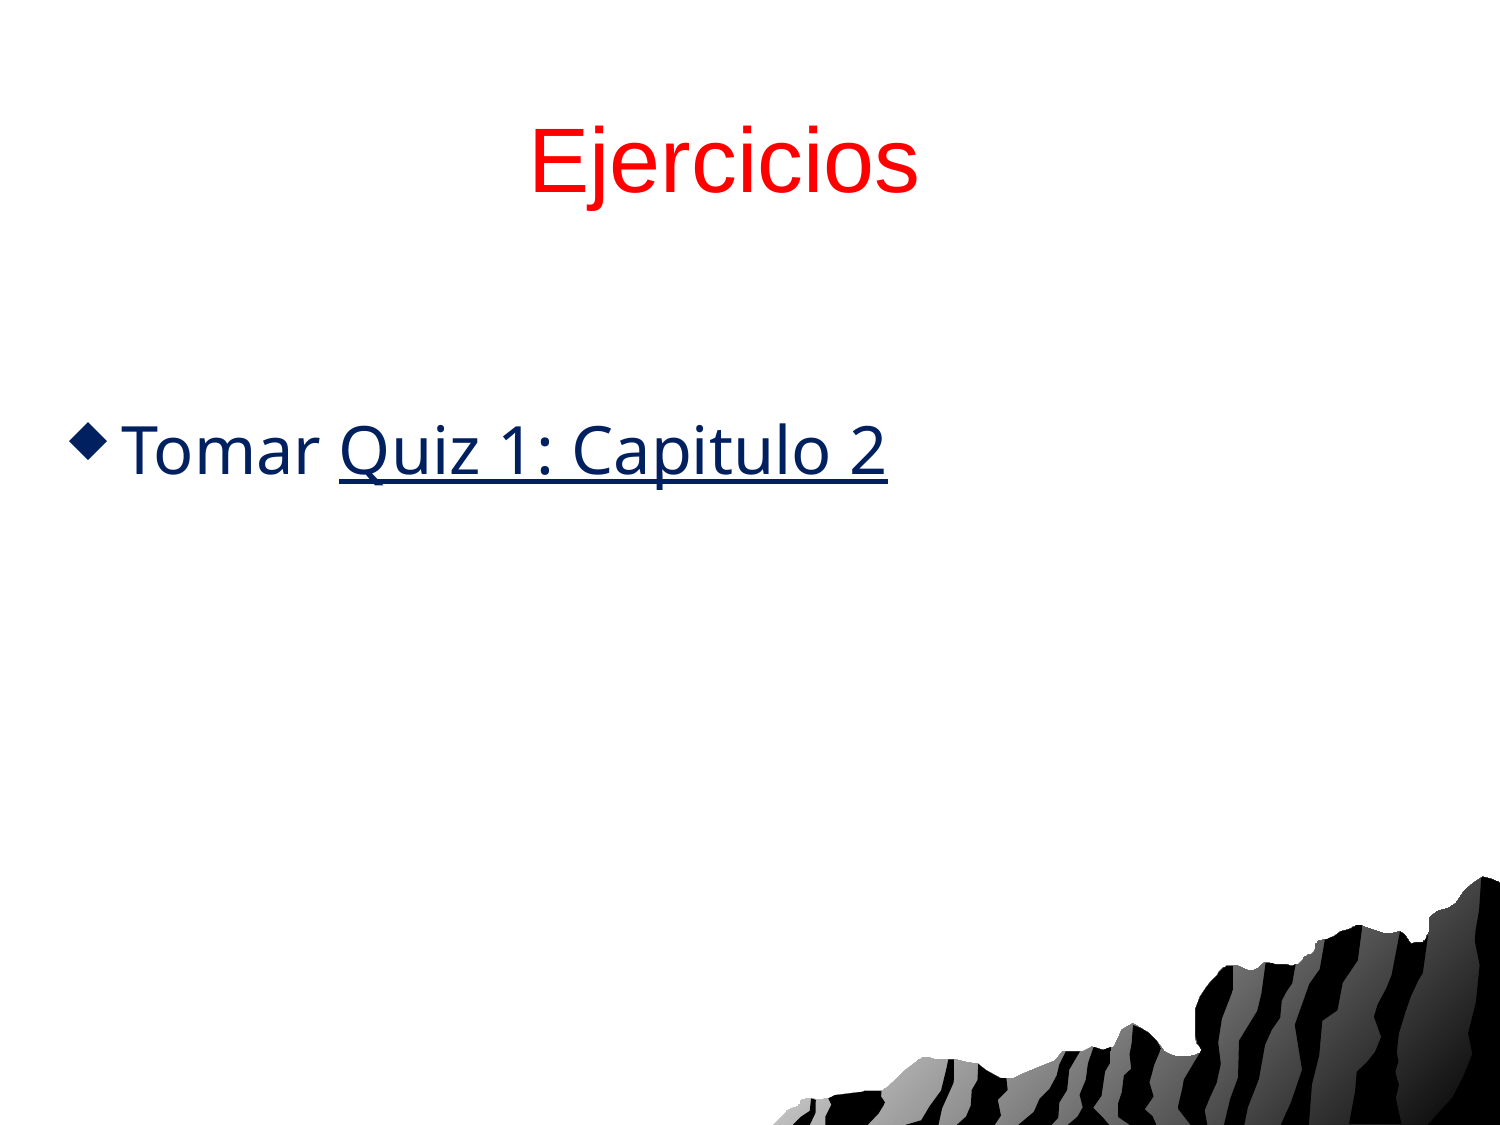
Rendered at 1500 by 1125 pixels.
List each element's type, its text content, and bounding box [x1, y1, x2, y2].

title Ejercicios [50, 62, 1400, 250]
list Tomar Quiz 1: Capitulo 2 [50, 399, 1400, 1125]
